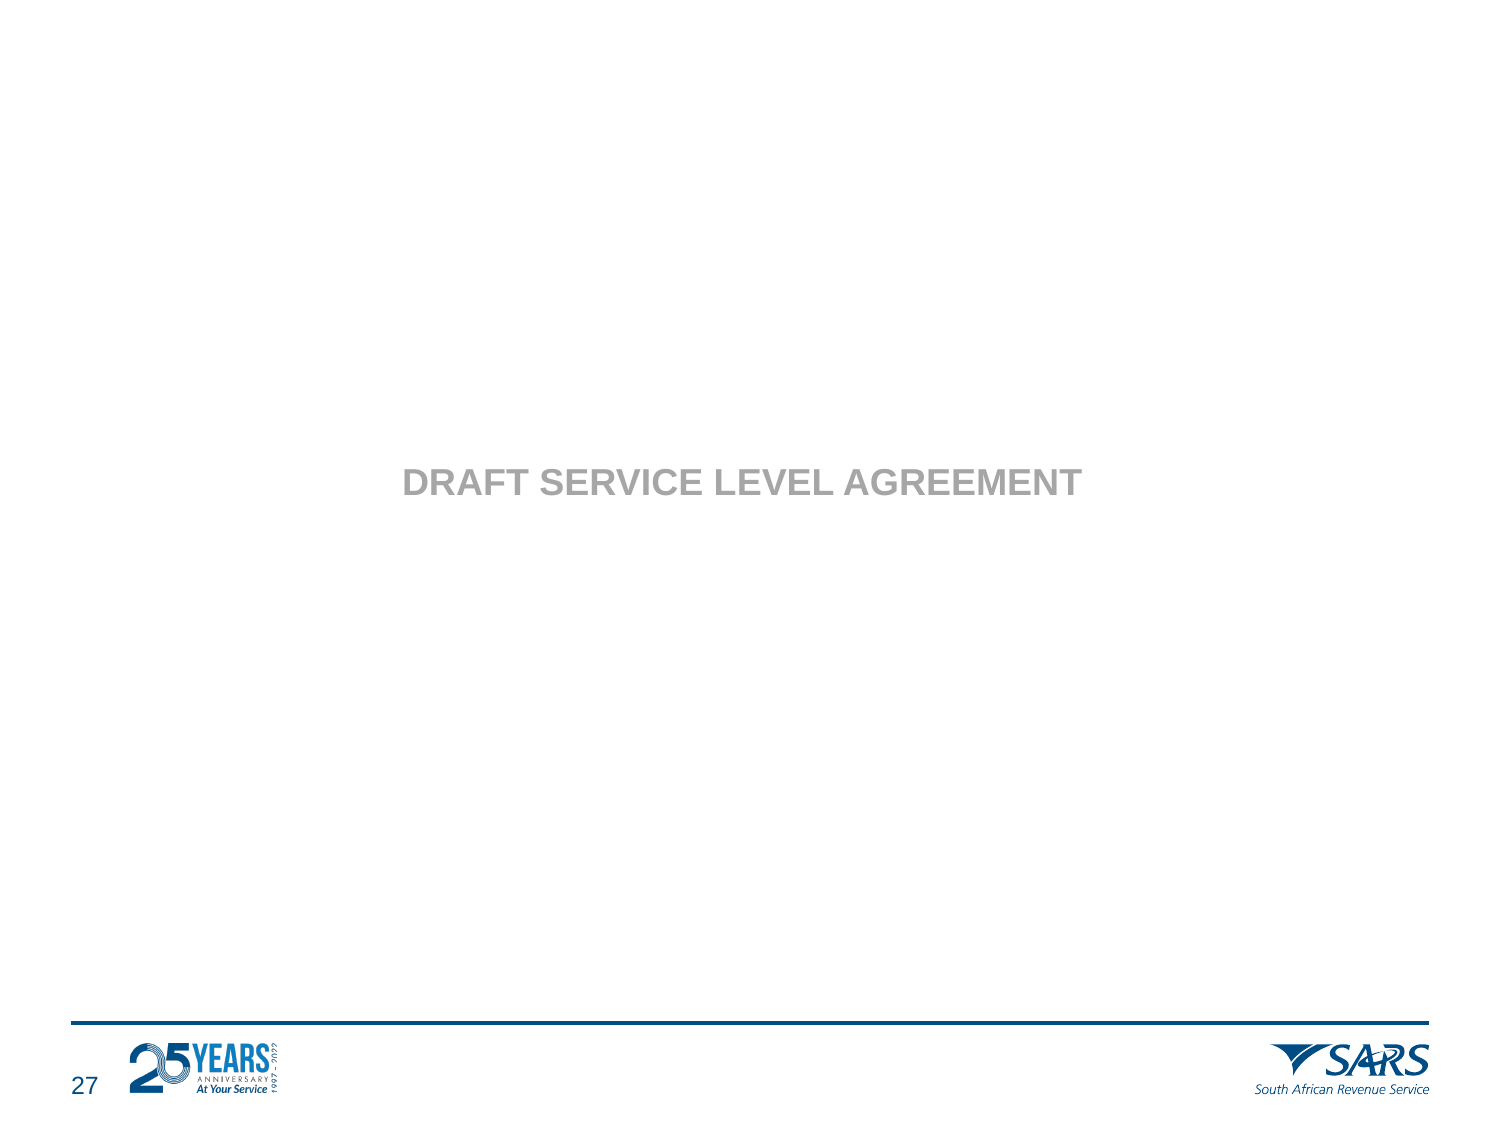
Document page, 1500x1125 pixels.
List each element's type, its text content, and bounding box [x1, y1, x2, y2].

list DRAFT SERVICE LEVEL AGREEMENT [55, 450, 1430, 563]
slide_number 26 [56, 1054, 394, 1115]
